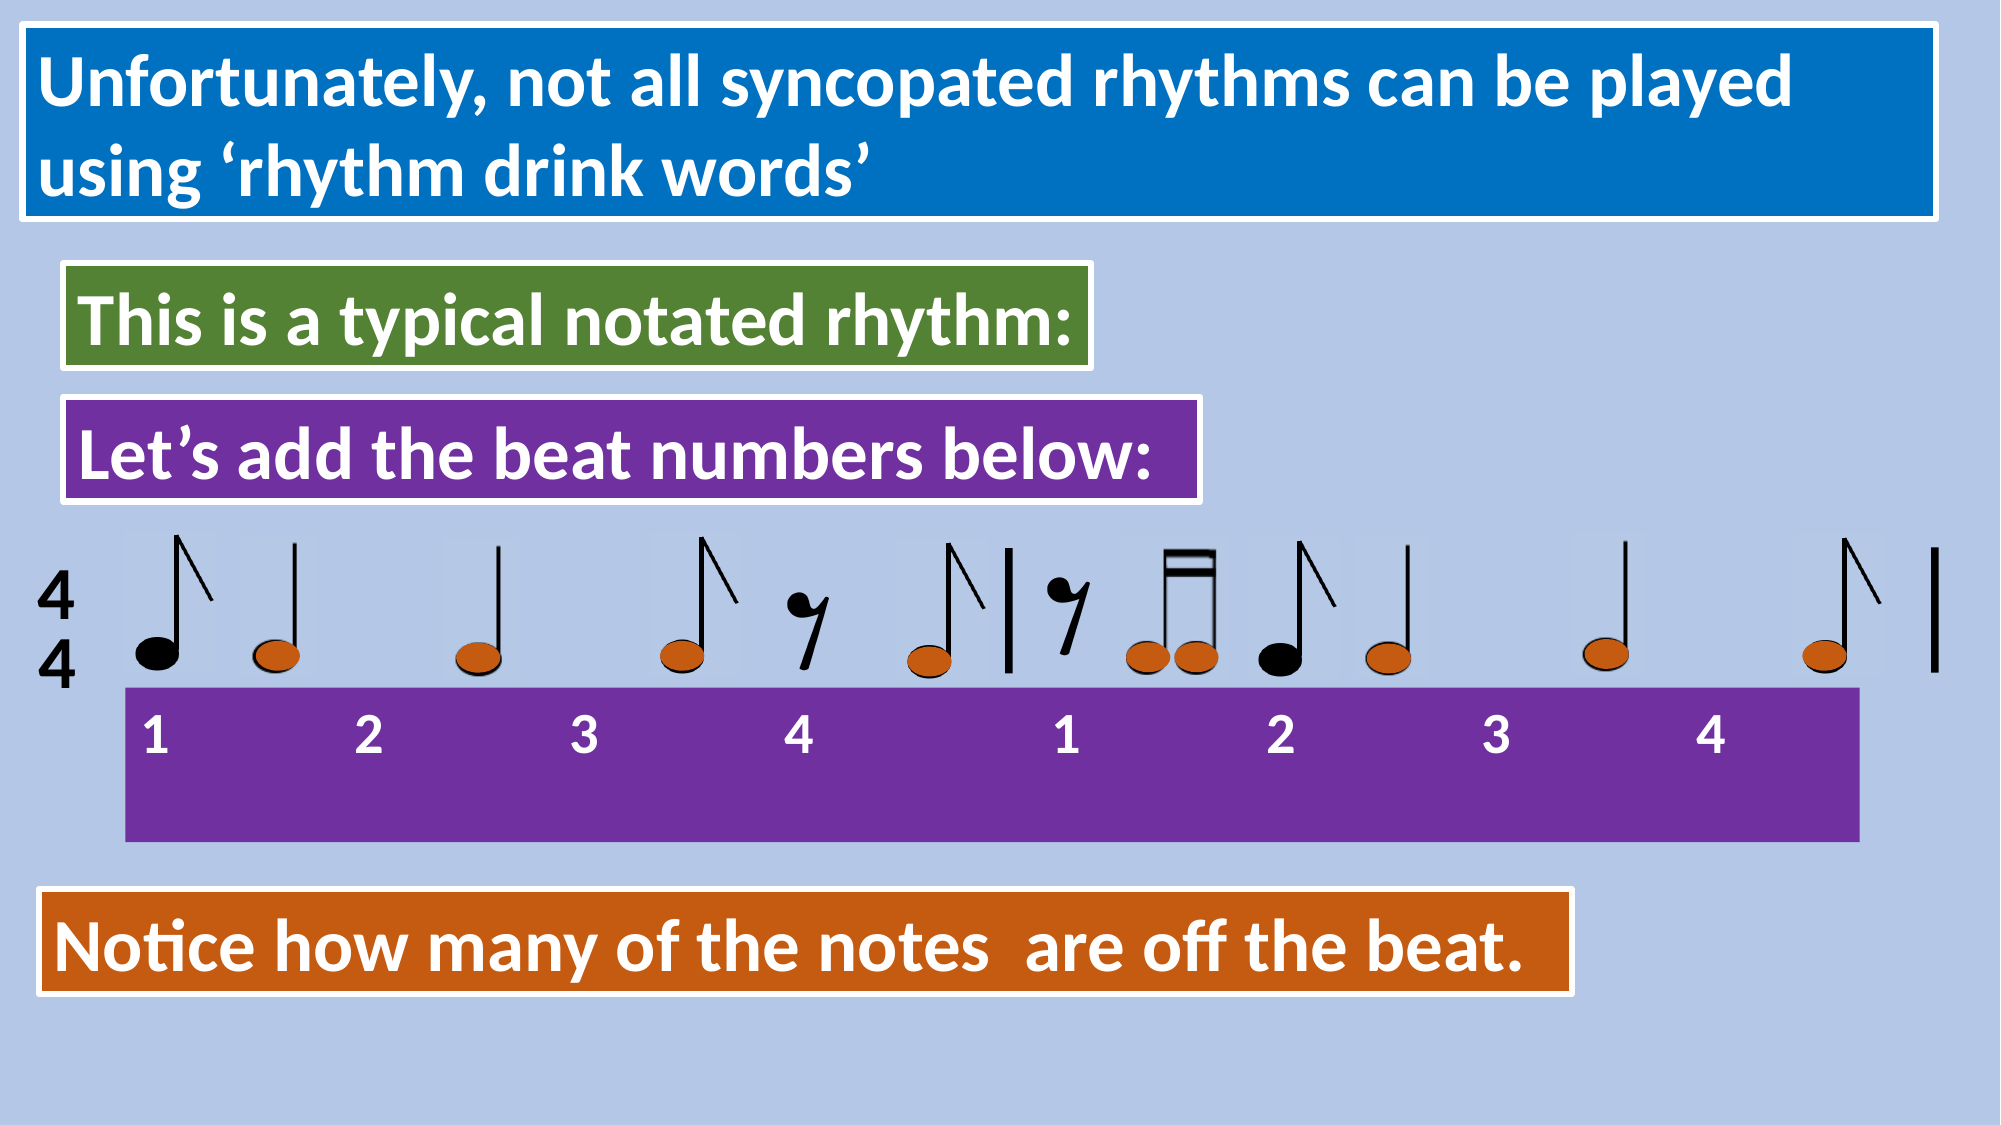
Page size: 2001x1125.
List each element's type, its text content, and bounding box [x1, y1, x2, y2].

text_box 4 [23, 605, 106, 689]
text_box Unfortunately, not all syncopated rhythms can be played using ‘rhythm drink words’ [22, 24, 1936, 220]
picture [1354, 537, 1428, 678]
picture [1045, 575, 1092, 659]
text_box This is a typical notated rhythm: [63, 263, 1092, 369]
picture [1248, 537, 1339, 679]
picture [125, 531, 216, 673]
text_box 1 2 3 4 1 2 3 4 [125, 687, 1860, 843]
picture [1793, 534, 1884, 676]
picture [897, 539, 988, 681]
picture [444, 538, 519, 679]
picture [241, 535, 315, 676]
text_box 4 [22, 536, 105, 620]
text_box [1930, 546, 1940, 674]
picture [1571, 533, 1646, 674]
text_box Let’s add the beat numbers below: [63, 396, 1200, 502]
picture [1120, 537, 1230, 680]
picture [785, 590, 831, 674]
picture [650, 533, 741, 676]
text_box [1004, 547, 1014, 674]
text_box Notice how many of the notes are off the beat. [38, 889, 1572, 994]
